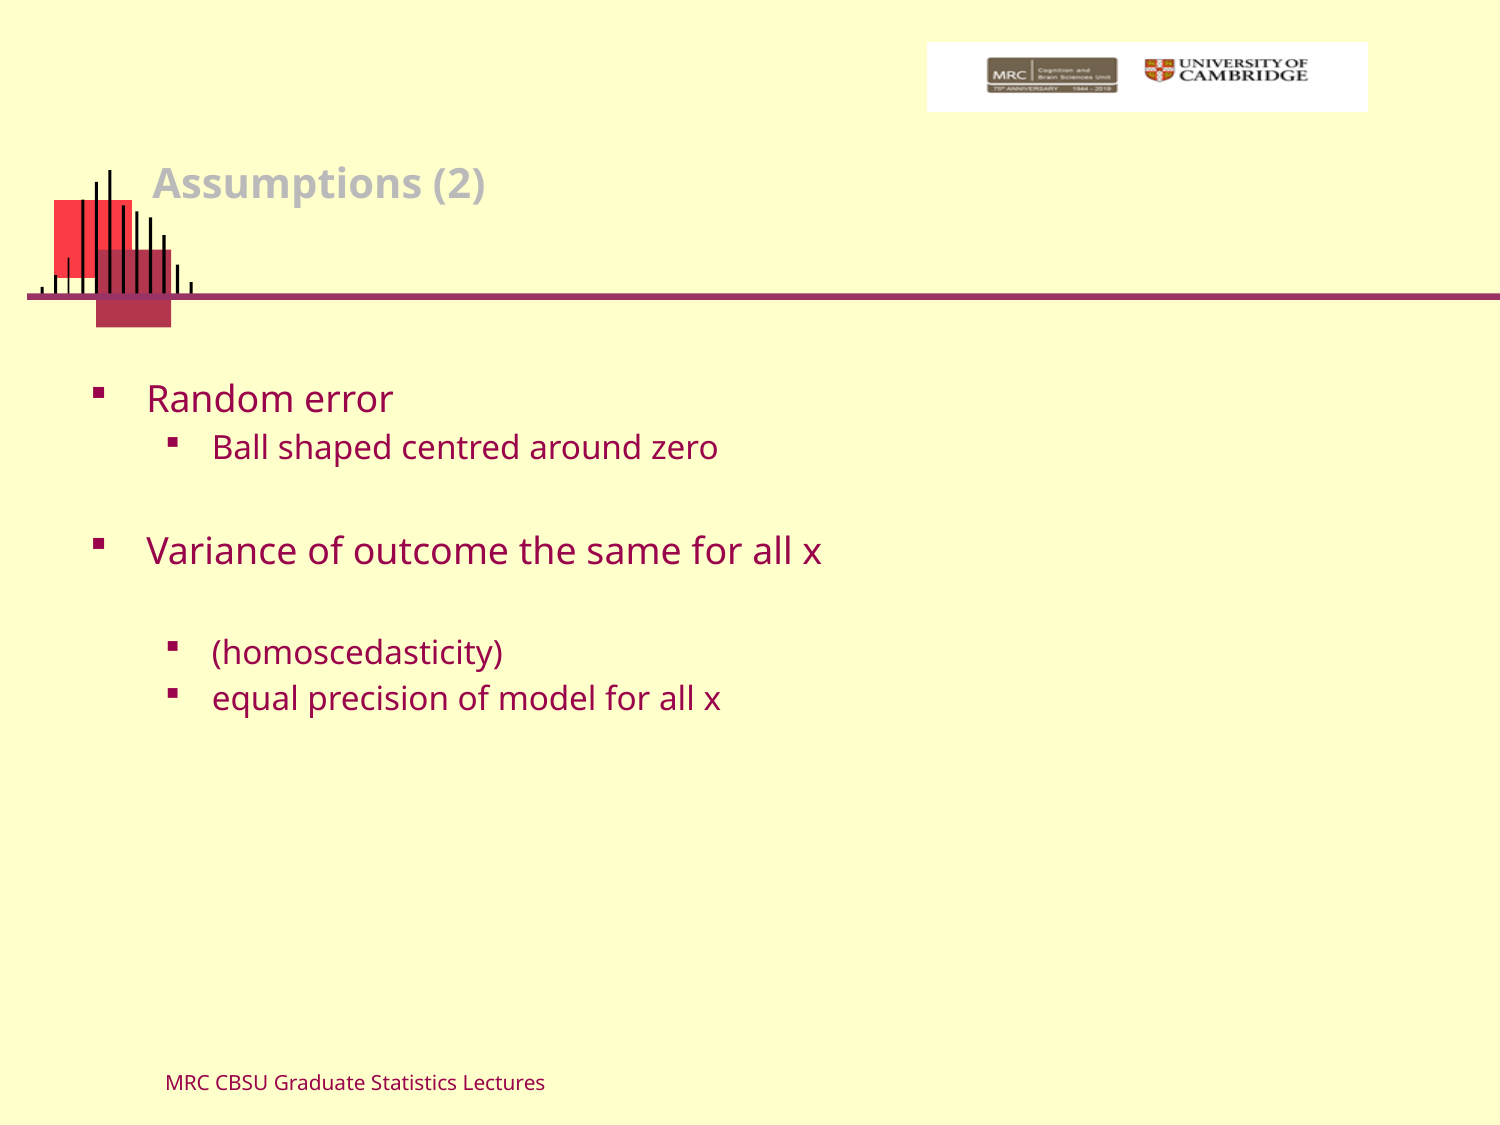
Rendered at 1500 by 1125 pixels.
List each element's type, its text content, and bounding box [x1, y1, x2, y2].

list Random error Ball shaped centred around zero Variance of outcome the same for all x (homoscedasticity) equal precision of model for all x [75, 262, 1425, 1038]
picture [927, 42, 1368, 112]
footer MRC CBSU Graduate Statistics Lectures [149, 1062, 988, 1101]
title Assumptions (2) [137, 137, 988, 233]
